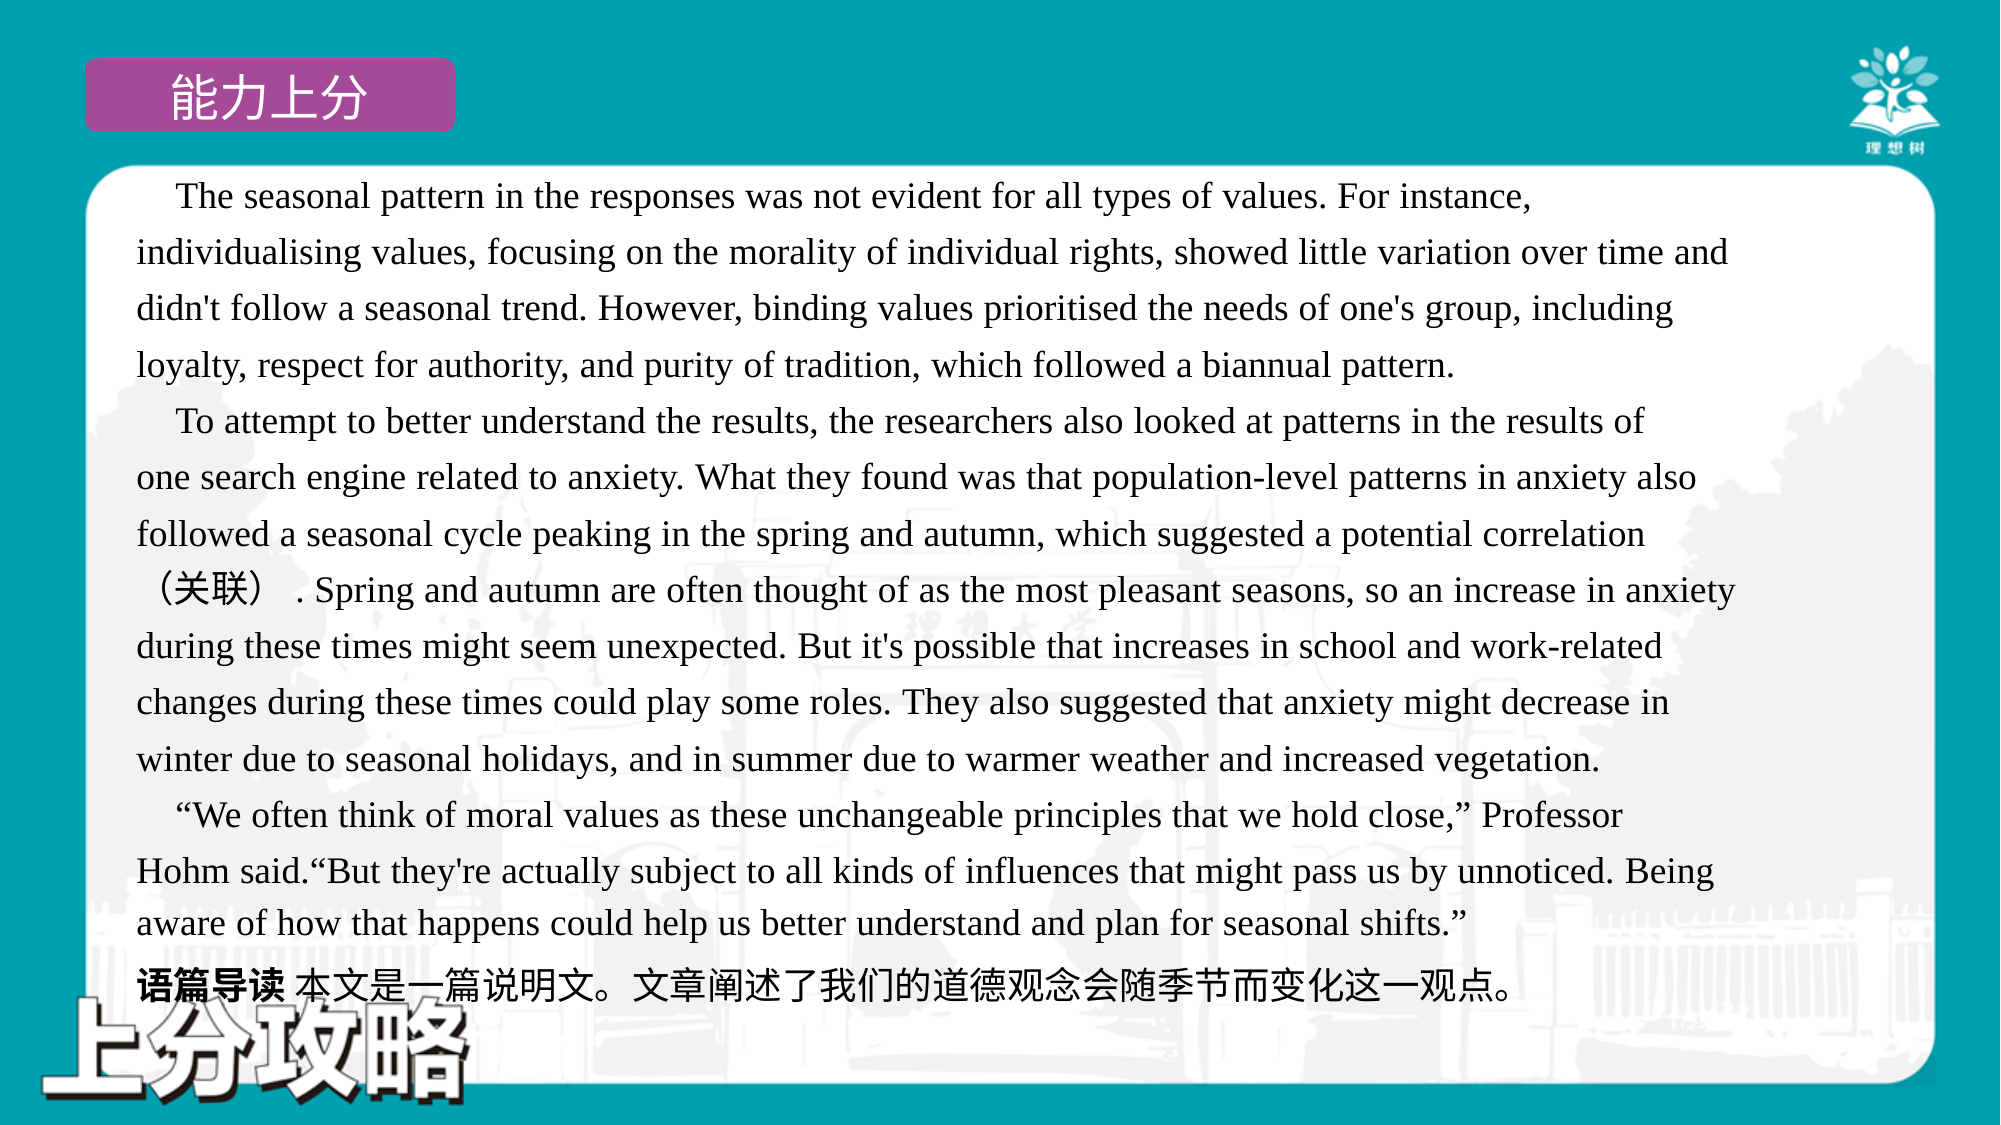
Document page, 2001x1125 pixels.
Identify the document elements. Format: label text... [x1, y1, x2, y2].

text_box The seasonal pattern in the responses was not evident for all types of values. For instance, individualising values, focusing on the morality of individual rights, showed little variation over time and didn't follow a seasonal trend. However, binding values prioritised the needs of one's group, including loyalty, respect for authority, and purity of tradition, which followed a biannual pattern. To attempt to better understand the results, the researchers also looked at patterns in the results of one search engine related to anxiety. What they found was that population-level patterns in anxiety also followed a seasonal cycle peaking in the spring and autumn, which suggested a potential correlation （关联）. Spring and autumn are often thought of as the most pleasant seasons, so an increase in anxiety during these times might seem unexpected. But it's possible that increases in school and work-related changes during these times could play some roles. They also suggested that anxiety might decrease in winter due to seasonal holidays, and in summer due to warmer weather and increased vegetation. “We often think of moral values as these unchangeable principles that we hold close,” Professor Hohm said.“But they're actually subject to all kinds of influences that might pass us by unnoticed. Being aware of how that happens could help us better understand and plan for seasonal shifts.”#6 [136, 159, 1865, 939]
picture [0, 0, 2000, 1125]
text_box 语篇导读 本文是一篇说明文。文章阐述了我们的道德观念会随季节而变化这一观点。 [136, 952, 1865, 1003]
